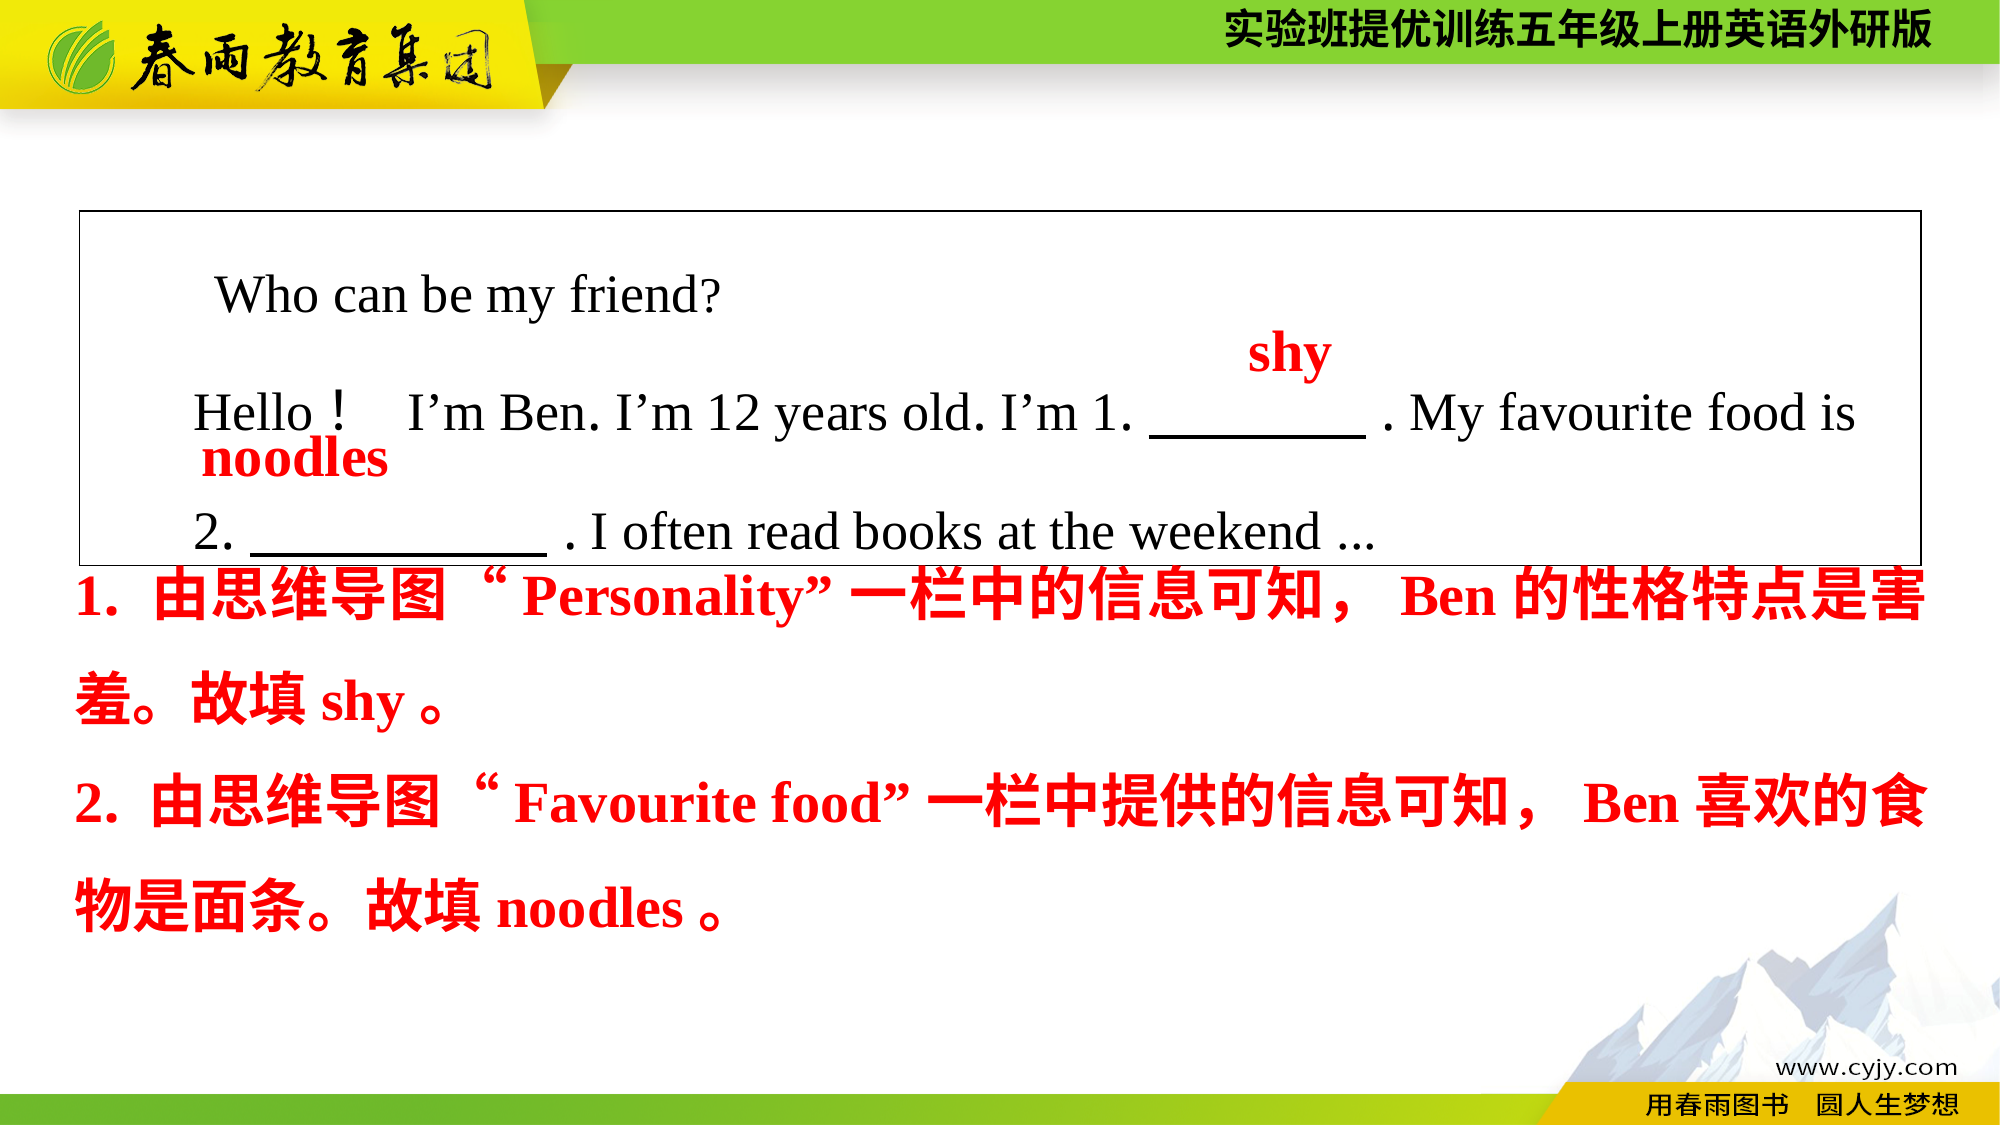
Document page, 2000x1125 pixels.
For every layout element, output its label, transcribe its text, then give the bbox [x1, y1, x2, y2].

picture [0, 0, 2000, 1125]
table_header Who can be my friend? Hello！ I’m Ben. I’m 12 years old. I’m 1. . My favourite food is 2. . I often read books at the weekend ... [80, 212, 1920, 514]
text_box noodles [186, 410, 405, 496]
text_box shy [1233, 305, 1348, 390]
text_box 2. 由思维导图“Favourite food”一栏中提供的信息可知，Ben喜欢的食物是面条。故填noodles。 [59, 721, 1944, 947]
list 1. 由思维导图“Personality”一栏中的信息可知，Ben的性格特点是害羞。故填shy。 [59, 514, 1944, 721]
